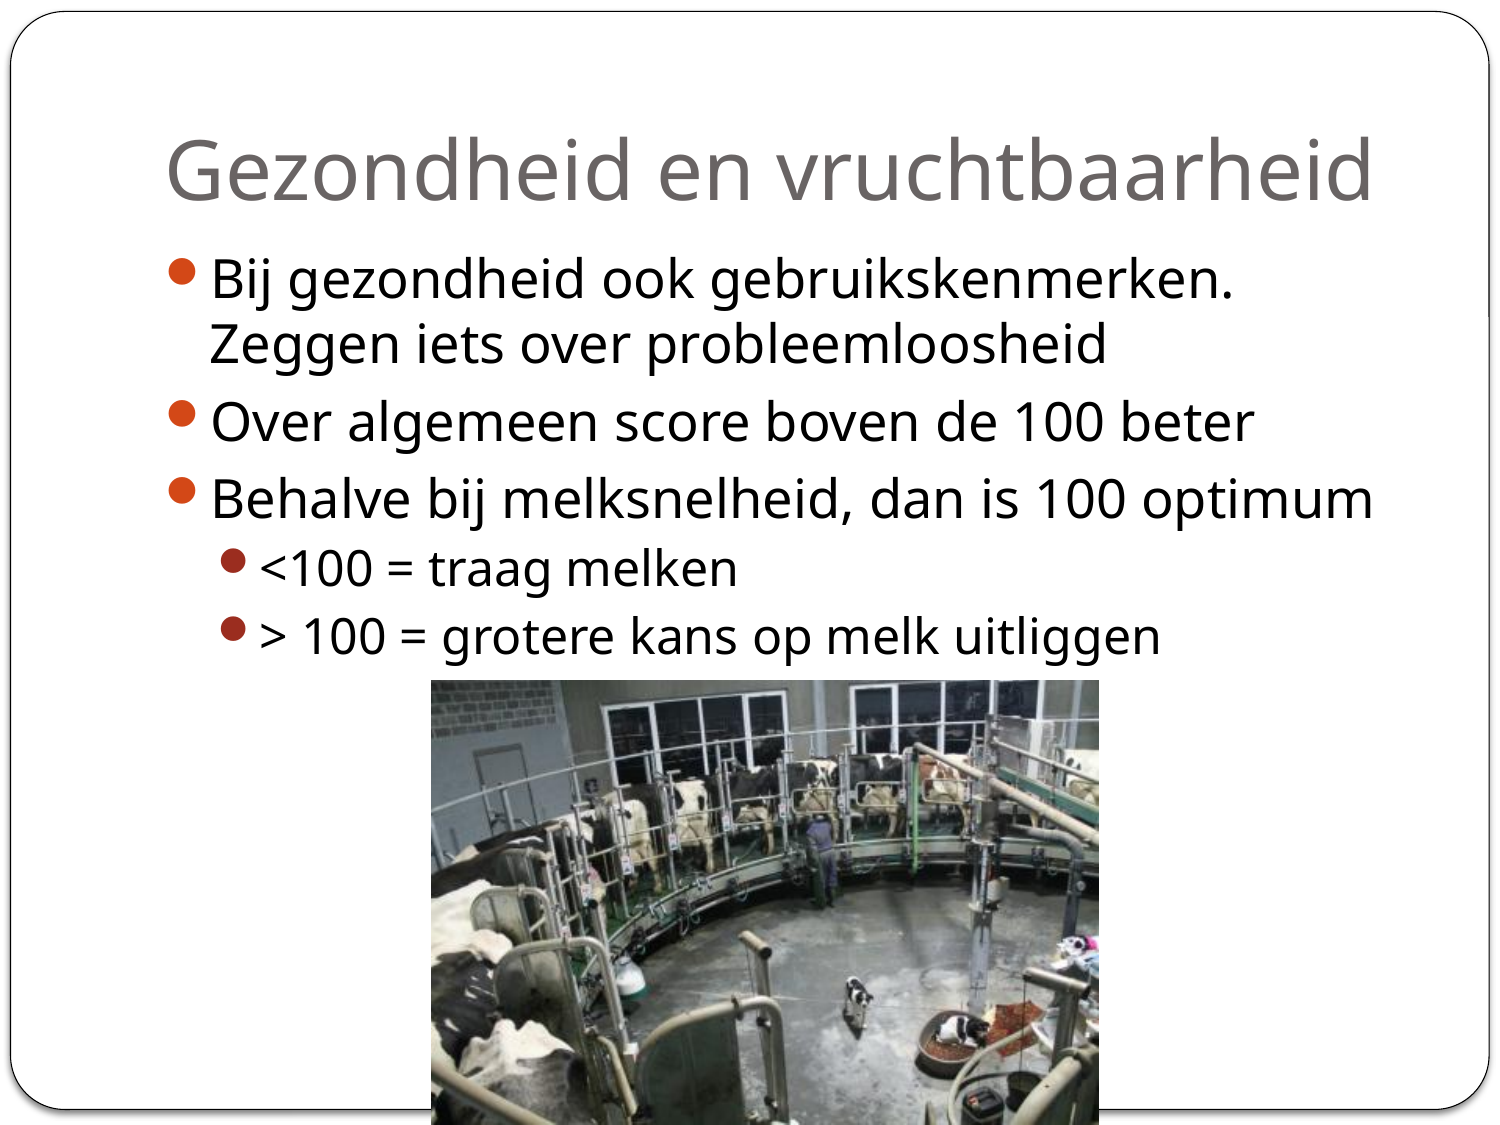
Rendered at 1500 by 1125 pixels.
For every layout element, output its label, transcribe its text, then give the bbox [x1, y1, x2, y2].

list Bij gezondheid ook gebruikskenmerken. Zeggen iets over probleemloosheid Over algemeen score boven de 100 beter Behalve bij melksnelheid, dan is 100 optimum <100 = traag melken > 100 = grotere kans op melk uitliggen [150, 237, 1425, 988]
picture [430, 680, 1099, 1125]
title Gezondheid en vruchtbaarheid [150, 45, 1425, 233]
